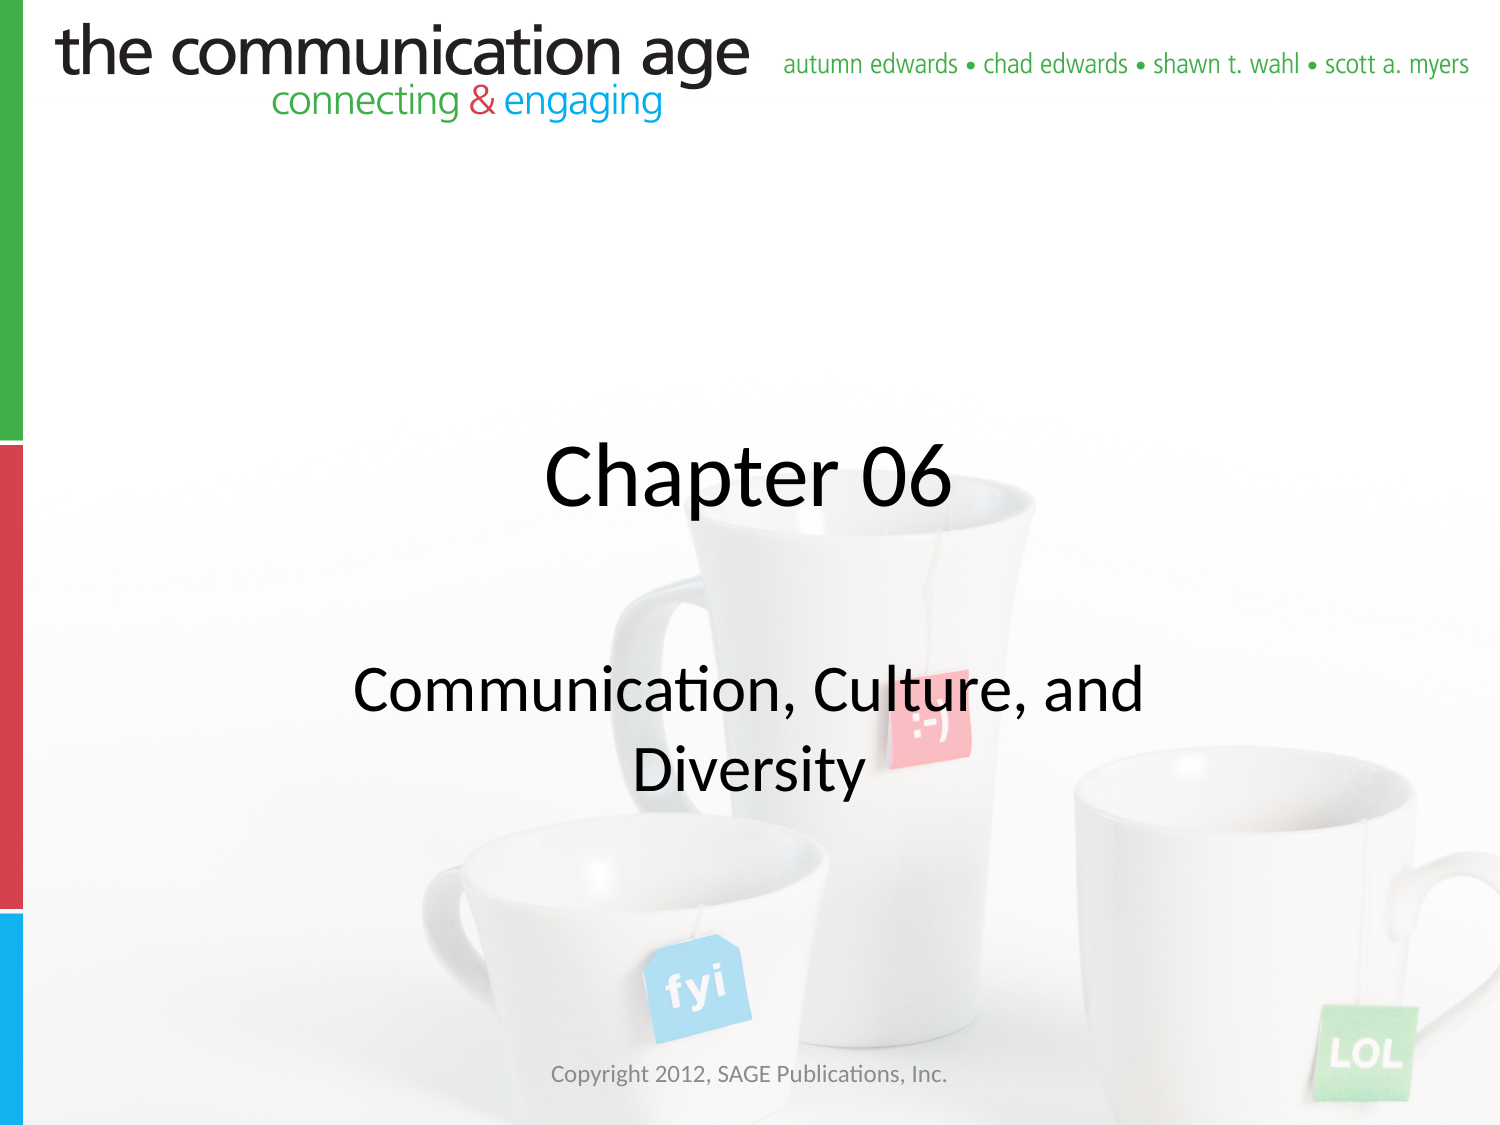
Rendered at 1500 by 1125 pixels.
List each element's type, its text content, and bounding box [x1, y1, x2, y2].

picture [0, 0, 1500, 1125]
subtitle Communication, Culture, and Diversity [225, 637, 1275, 925]
footer Copyright 2012, SAGE Publications, Inc. [512, 1042, 988, 1103]
title Chapter 06 [112, 349, 1388, 591]
